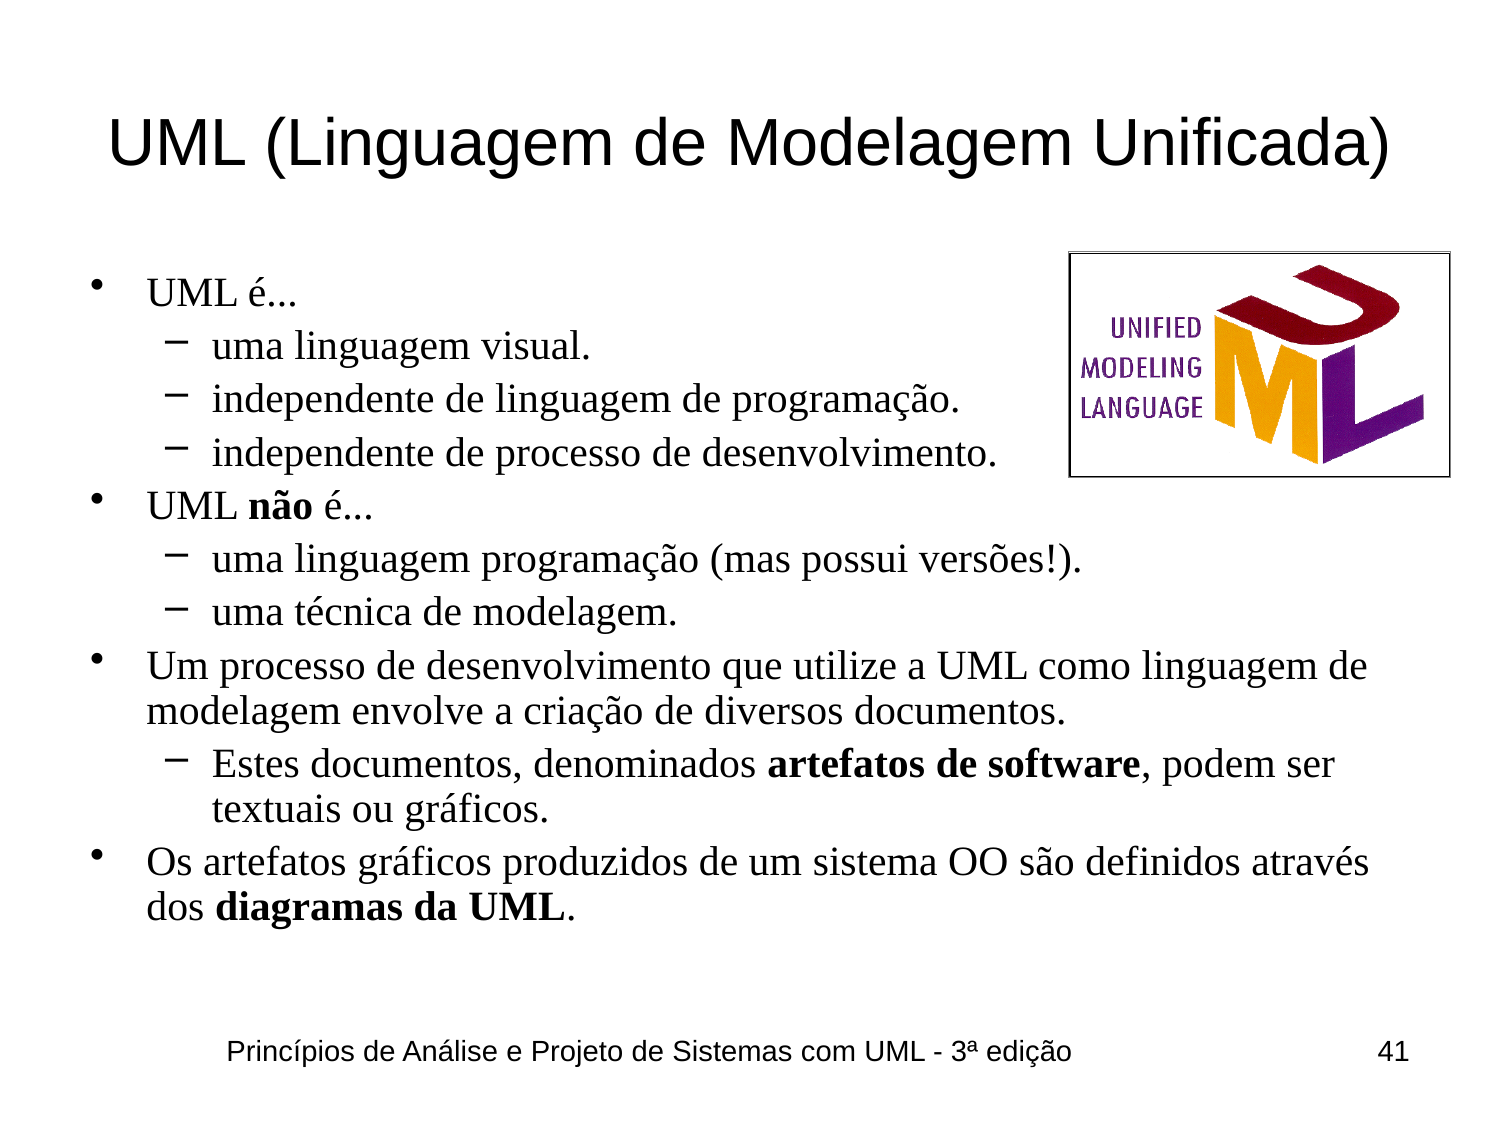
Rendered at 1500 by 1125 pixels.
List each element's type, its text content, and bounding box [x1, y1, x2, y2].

footer Princípios de Análise e Projeto de Sistemas com UML - 3ª edição [74, 1024, 1226, 1103]
picture [1068, 252, 1451, 478]
list UML é... uma linguagem visual. independente de linguagem de programação. independente de processo de desenvolvimento. UML não é... uma linguagem programação (mas possui versões!). uma técnica de modelagem. Um processo de desenvolvimento que utilize a UML como linguagem de modelagem envolve a criação de diversos documentos. Estes documentos, denominados artefatos de software, podem ser textuais ou gráficos. Os artefatos gráficos produzidos de um sistema OO são definidos através dos diagramas da UML. [74, 262, 1426, 1006]
title UML (Linguagem de Modelagem Unificada) [74, 44, 1426, 233]
slide_number 41 [1237, 1024, 1426, 1103]
